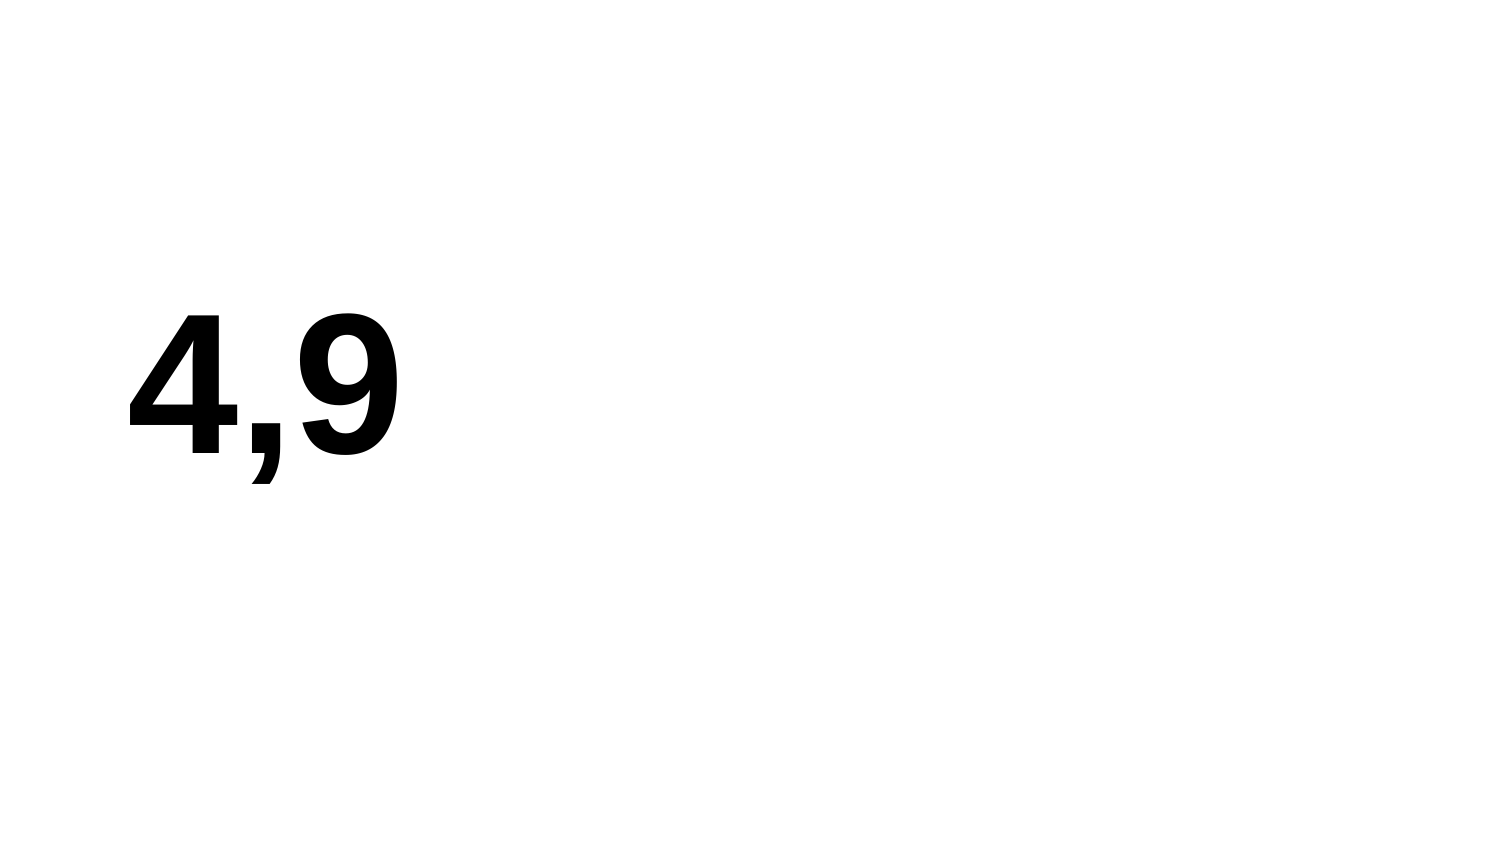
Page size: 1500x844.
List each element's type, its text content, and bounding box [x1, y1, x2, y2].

text_box 4,9 [112, 235, 1388, 509]
